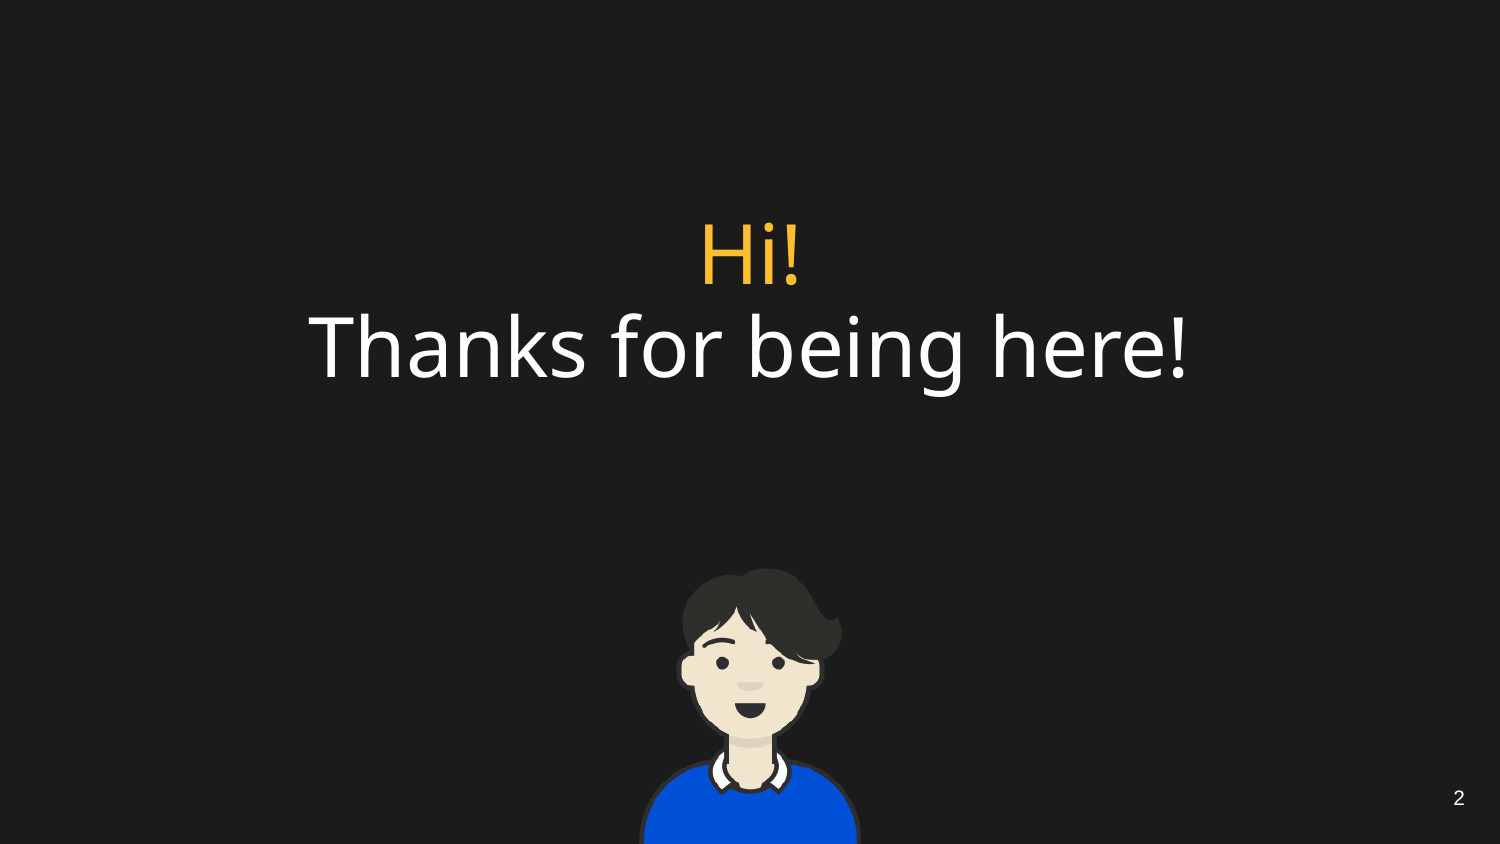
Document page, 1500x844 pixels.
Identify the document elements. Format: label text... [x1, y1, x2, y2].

slide_number 2 [1389, 764, 1480, 830]
picture [639, 568, 861, 844]
title Hi! [51, 185, 1449, 278]
subtitle Thanks for being here! [51, 278, 1449, 409]
